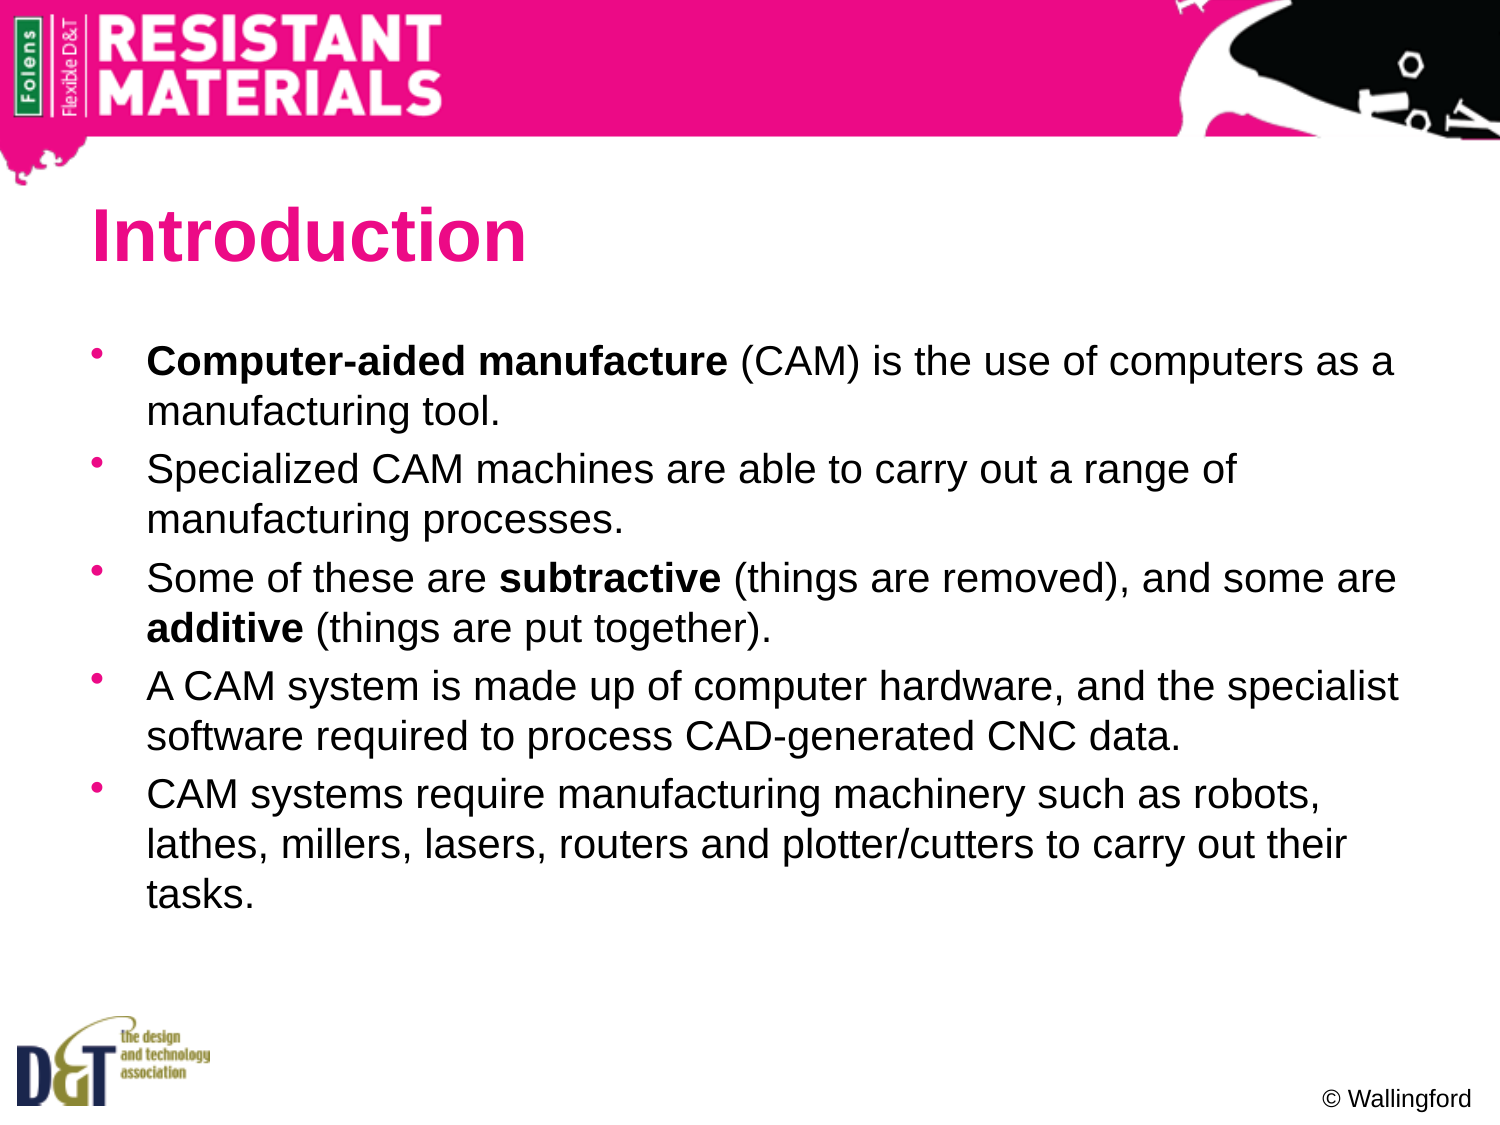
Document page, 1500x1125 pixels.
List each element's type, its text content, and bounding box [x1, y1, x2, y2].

text_box © Wallingford [1257, 1074, 1495, 1125]
title Introduction [76, 160, 1427, 301]
picture [0, 0, 1500, 1125]
list Computer-aided manufacture (CAM) is the use of computers as a manufacturing tool. Specialized CAM machines are able to carry out a range of manufacturing processes. Some of these are subtractive (things are removed), and some are additive (things are put together). A CAM system is made up of computer hardware, and the specialist software required to process CAD-generated CNC data. CAM systems require manufacturing machinery such as robots, lathes, millers, lasers, routers and plotter/cutters to carry out their tasks. [75, 326, 1425, 1005]
